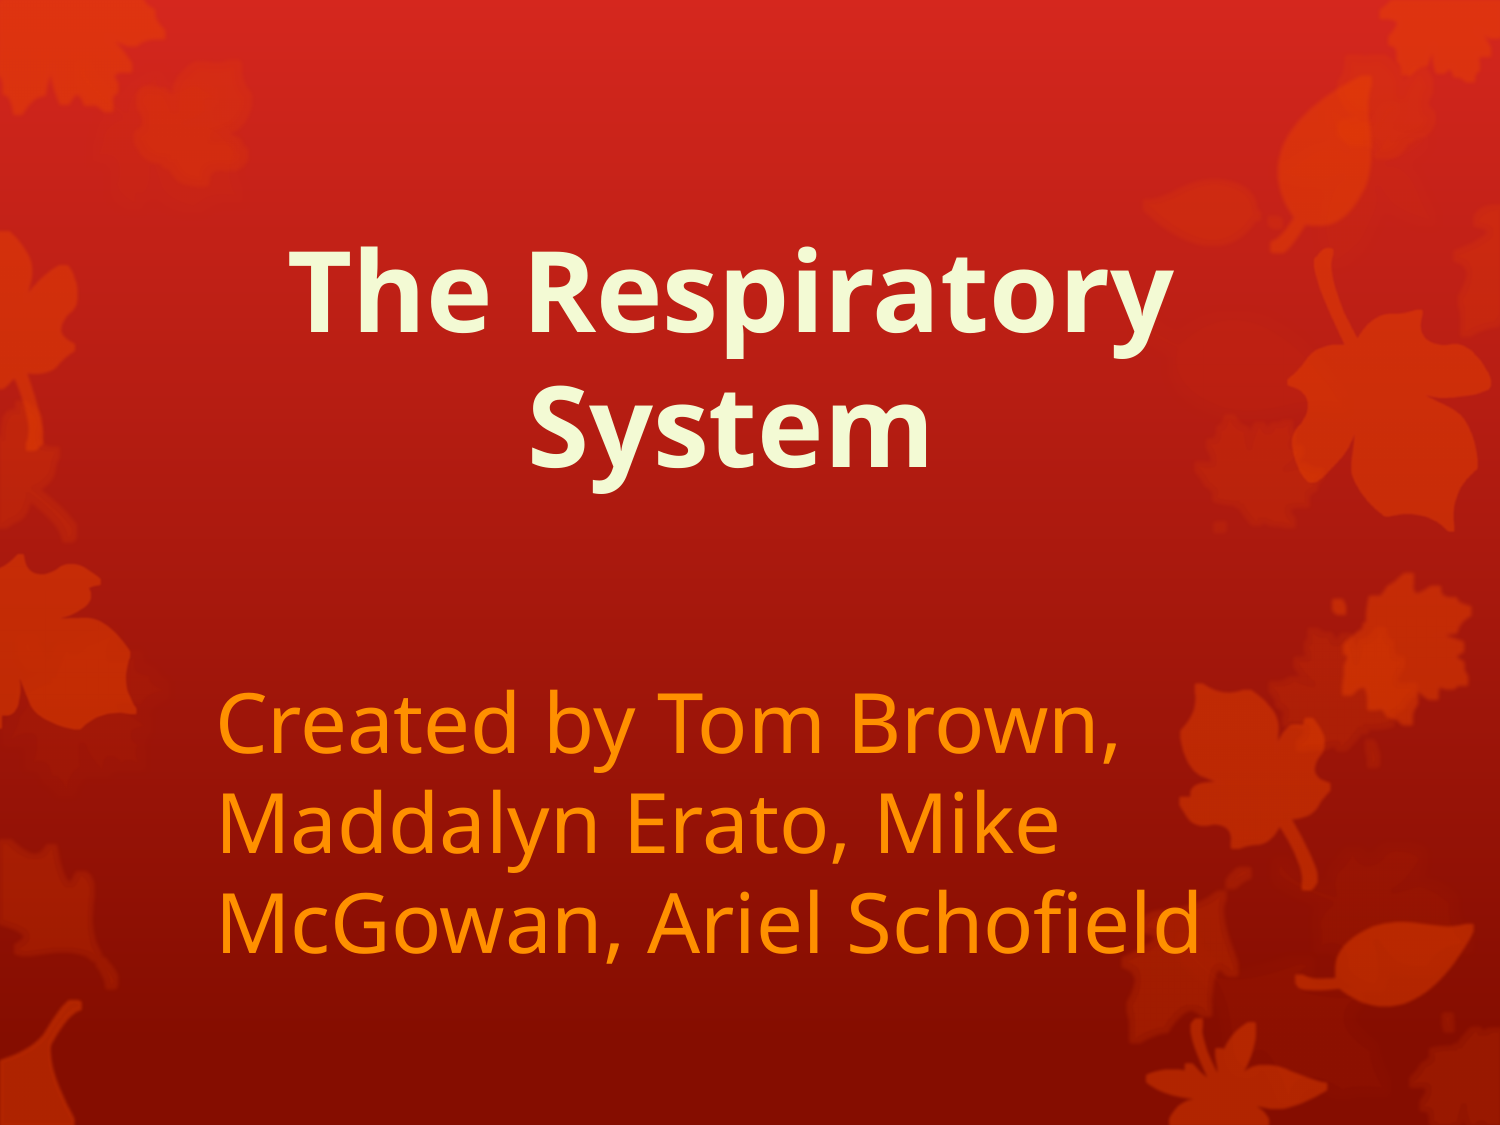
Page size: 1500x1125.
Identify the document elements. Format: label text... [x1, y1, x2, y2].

text_box The Respiratory System [124, 212, 1338, 498]
subtitle Created by Tom Brown, Maddalyn Erato, Mike McGowan, Ariel Schofield [200, 662, 1368, 988]
